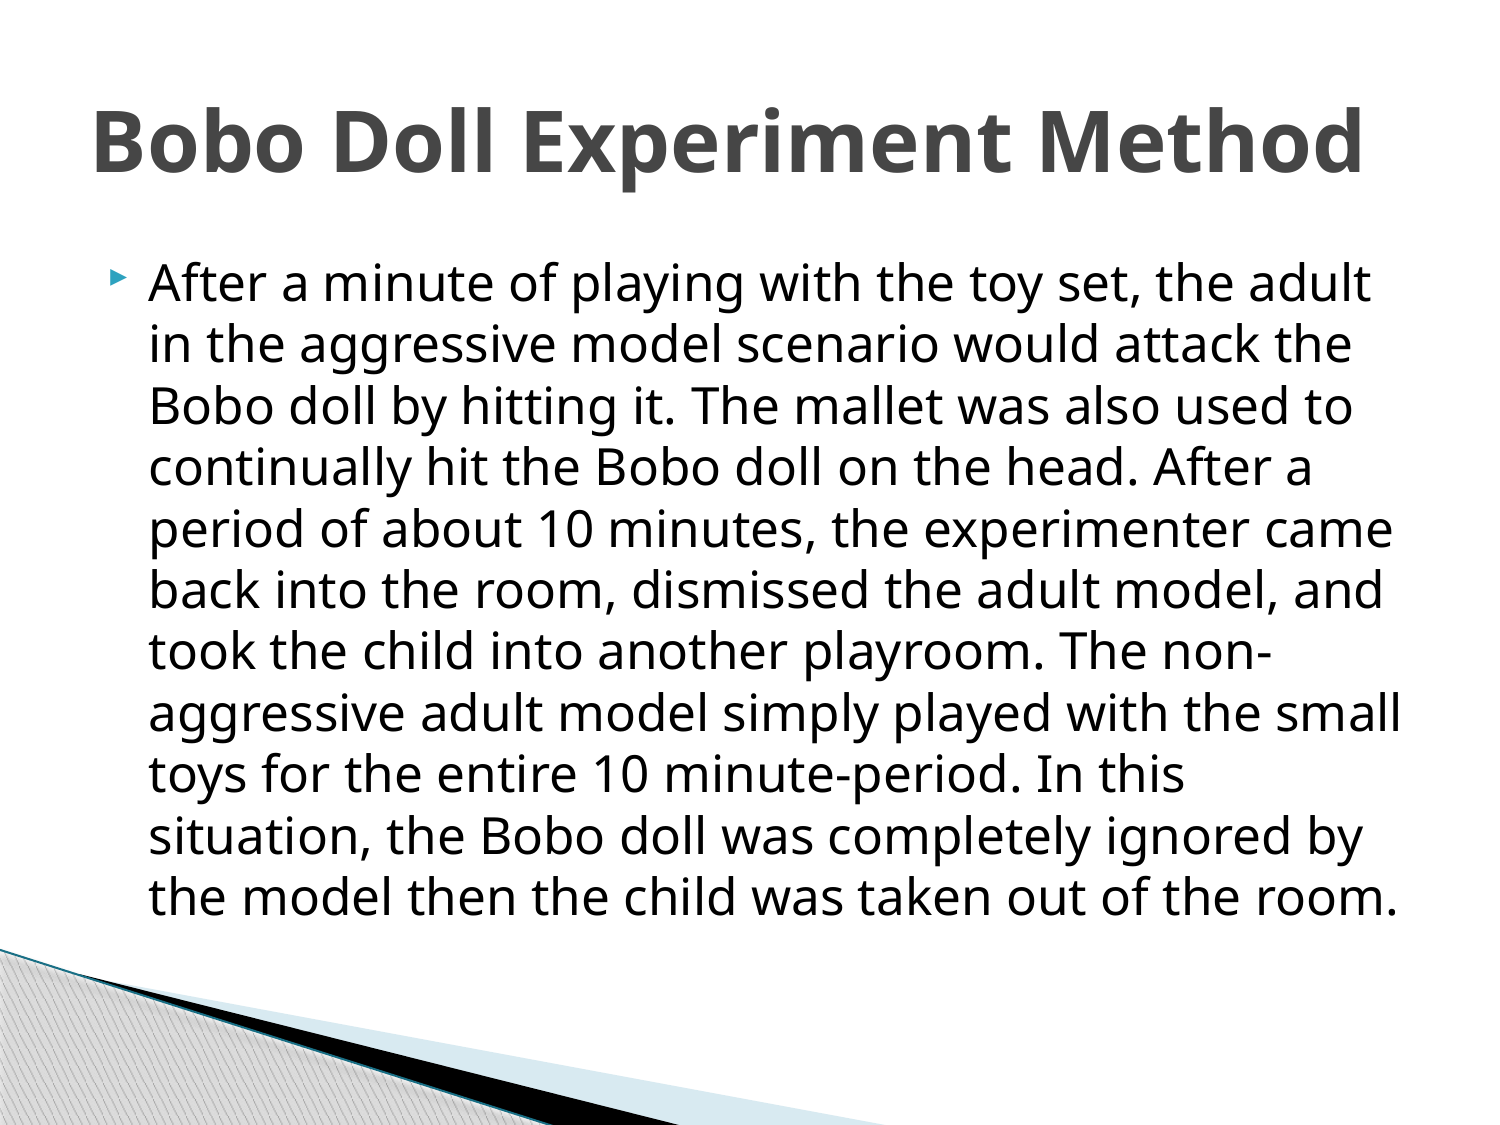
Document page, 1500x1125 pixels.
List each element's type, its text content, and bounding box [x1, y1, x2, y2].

title Bobo Doll Experiment Method [75, 45, 1425, 233]
list After a minute of playing with the toy set, the adult in the aggressive model scenario would attack the Bobo doll by hitting it. The mallet was also used to continually hit the Bobo doll on the head. After a period of about 10 minutes, the experimenter came back into the room, dismissed the adult model, and took the child into another playroom. The non-aggressive adult model simply played with the small toys for the entire 10 minute-period. In this situation, the Bobo doll was completely ignored by the model then the child was taken out of the room. [75, 243, 1425, 986]
